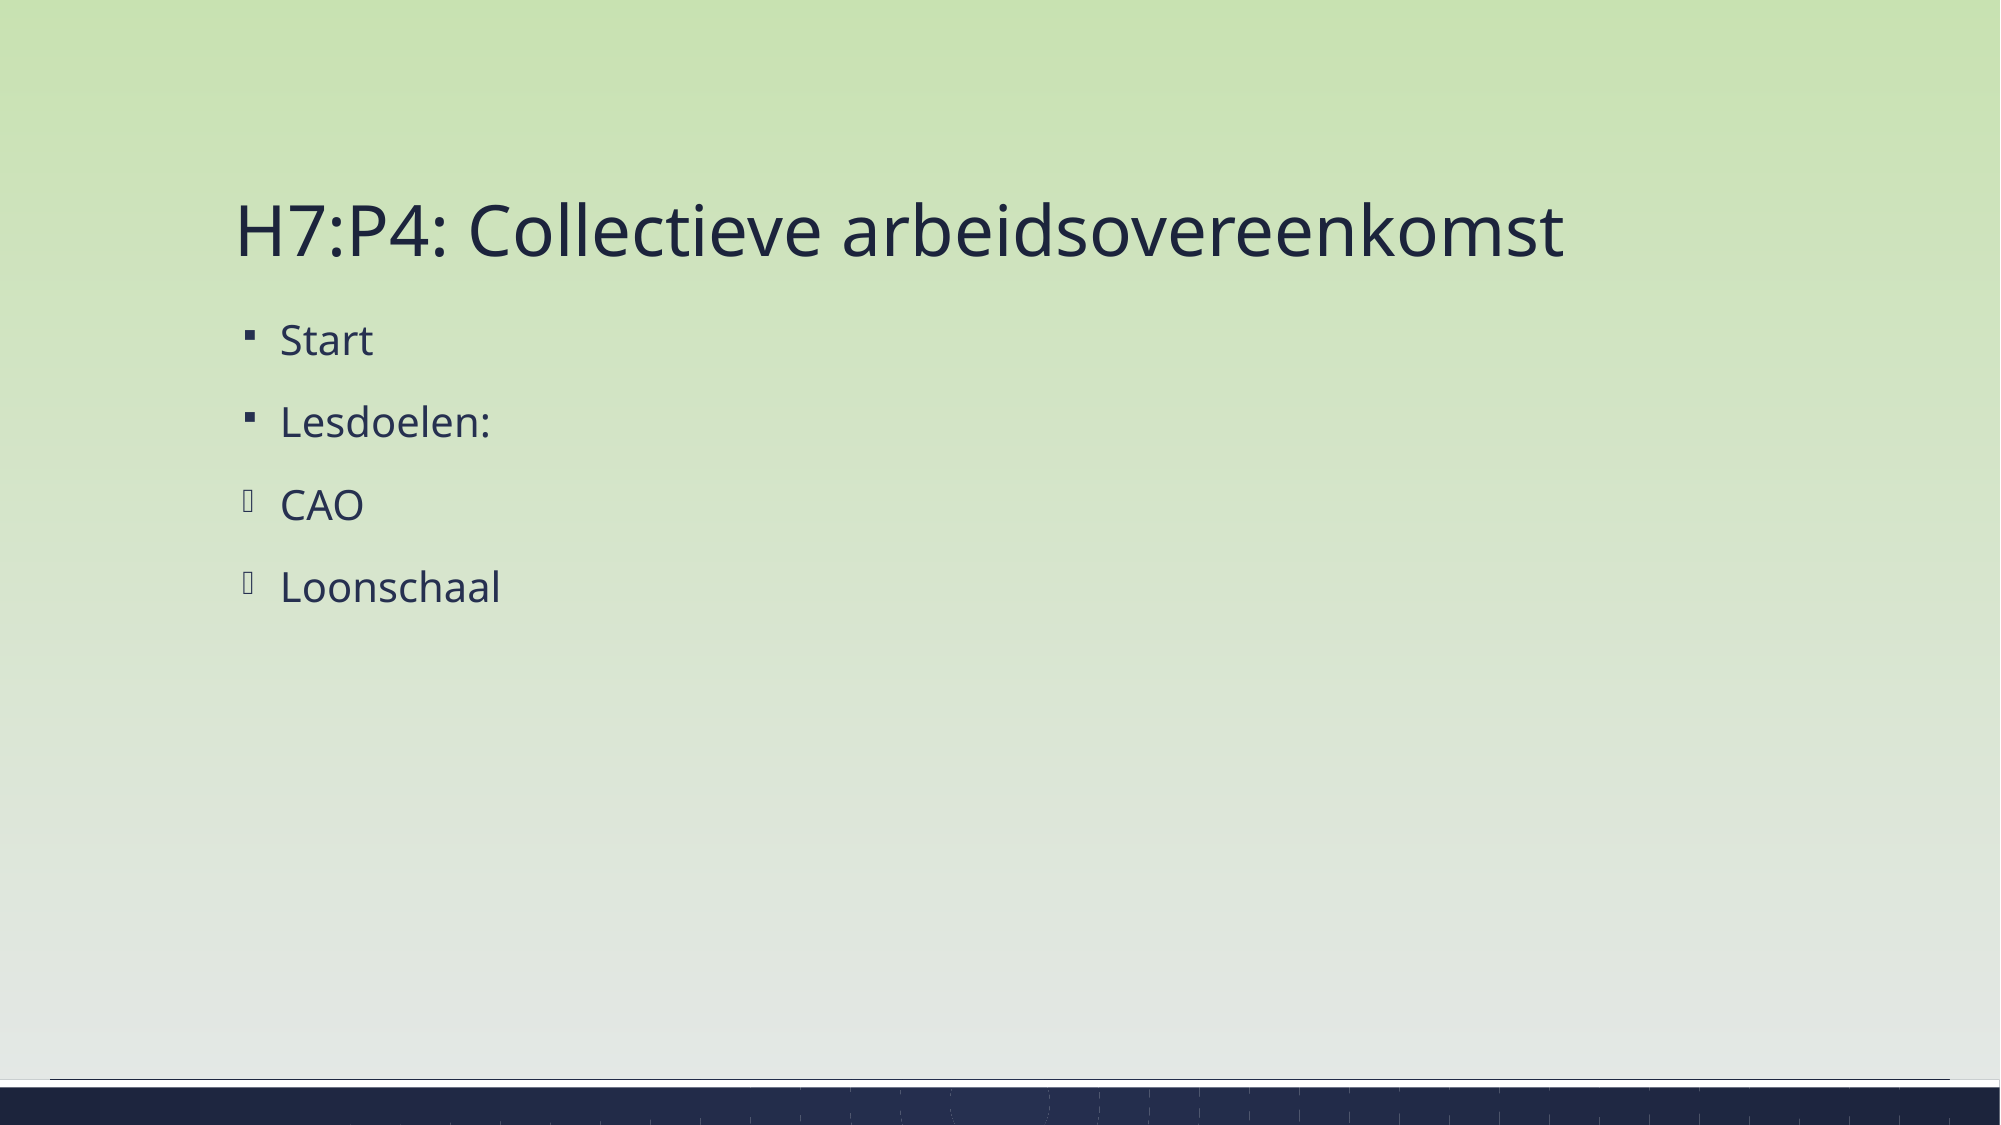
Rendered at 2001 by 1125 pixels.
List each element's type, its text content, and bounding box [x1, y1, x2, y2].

title H7:P4: Collectieve arbeidsovereenkomst [219, 76, 1780, 279]
list Start Lesdoelen: CAO Loonschaal [219, 311, 1780, 990]
